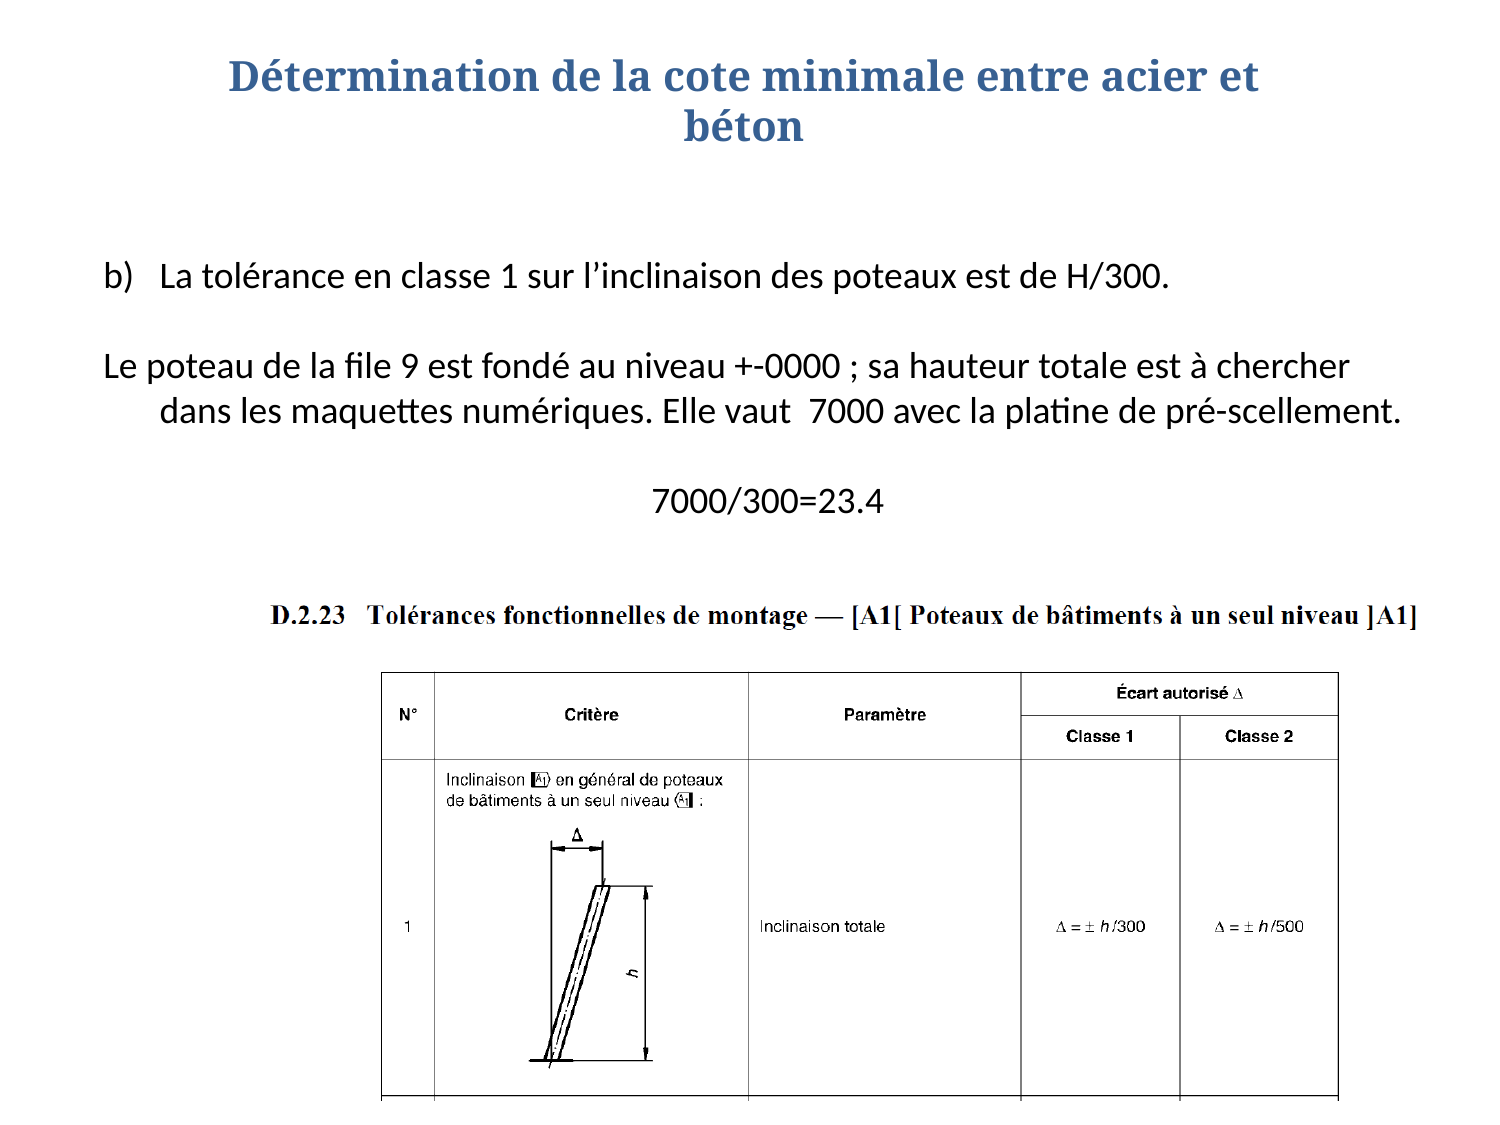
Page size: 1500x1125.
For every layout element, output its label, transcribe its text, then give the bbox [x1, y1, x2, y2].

picture [265, 597, 1420, 1101]
text_box Détermination de la cote minimale entre acier et béton [159, 42, 1329, 198]
text_box La tolérance en classe 1 sur l’inclinaison des poteaux est de H/300. Le poteau de la file 9 est fondé au niveau +-0000 ; sa hauteur totale est à chercher dans les maquettes numériques. Elle vaut 7000 avec la platine de pré-scellement. 7000/300=23.4 [88, 243, 1447, 529]
